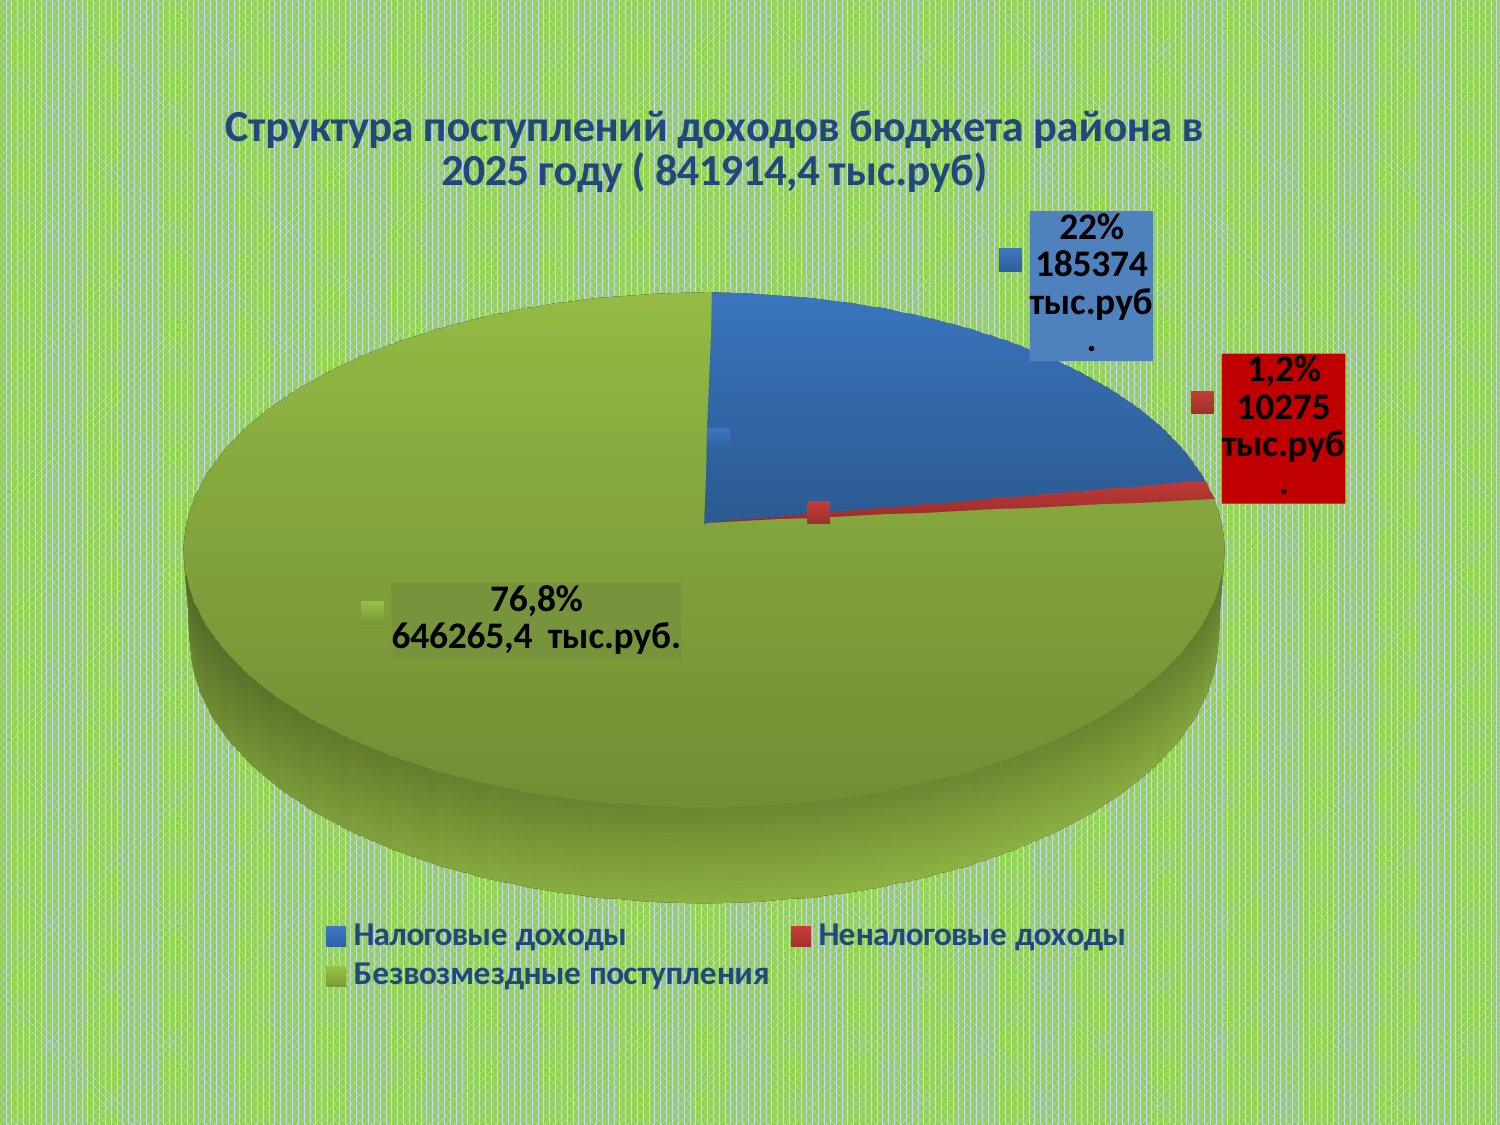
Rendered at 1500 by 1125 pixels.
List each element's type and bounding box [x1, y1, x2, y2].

chart [52, 89, 1400, 1000]
